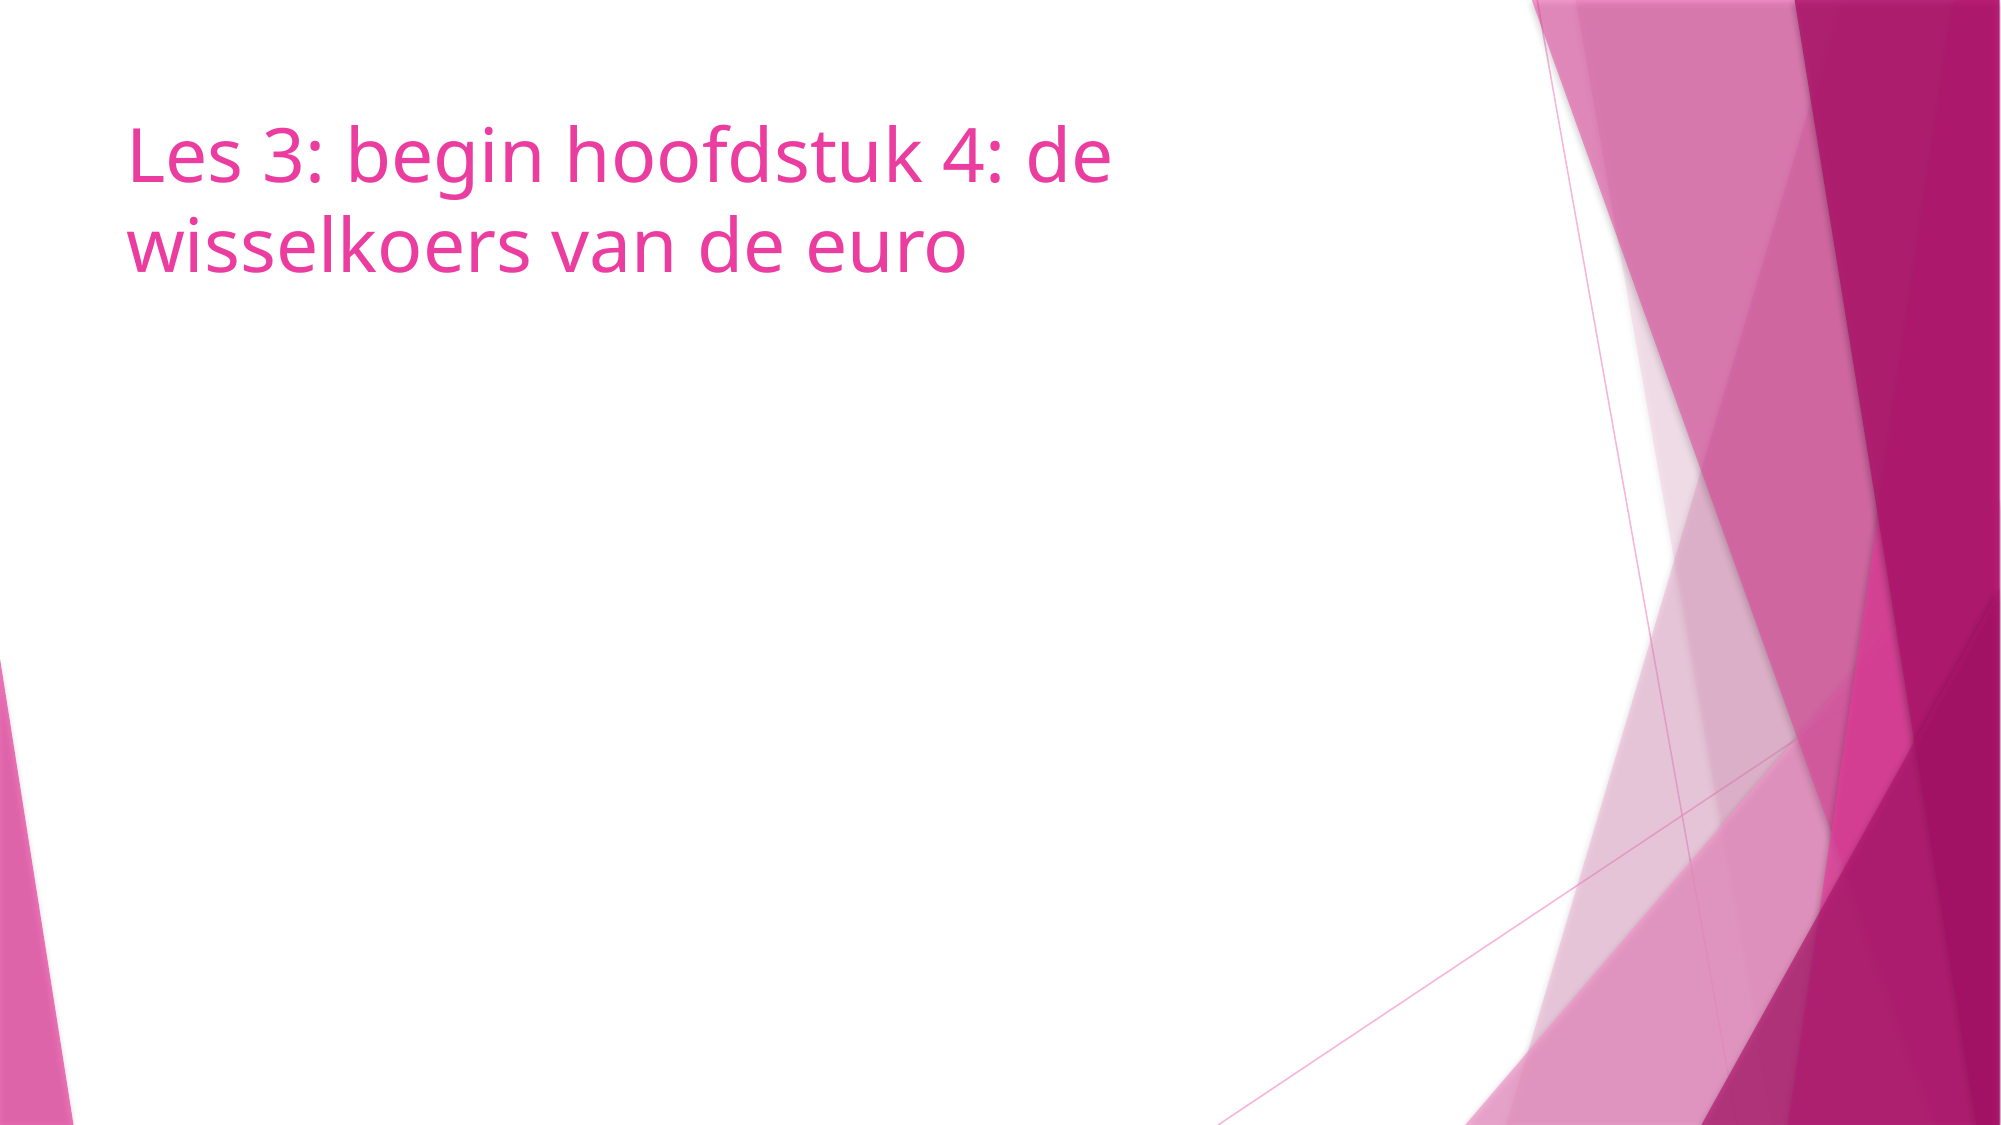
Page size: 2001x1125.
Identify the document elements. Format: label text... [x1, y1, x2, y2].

title Les 3: begin hoofdstuk 4: de wisselkoers van de euro [111, 99, 1522, 317]
